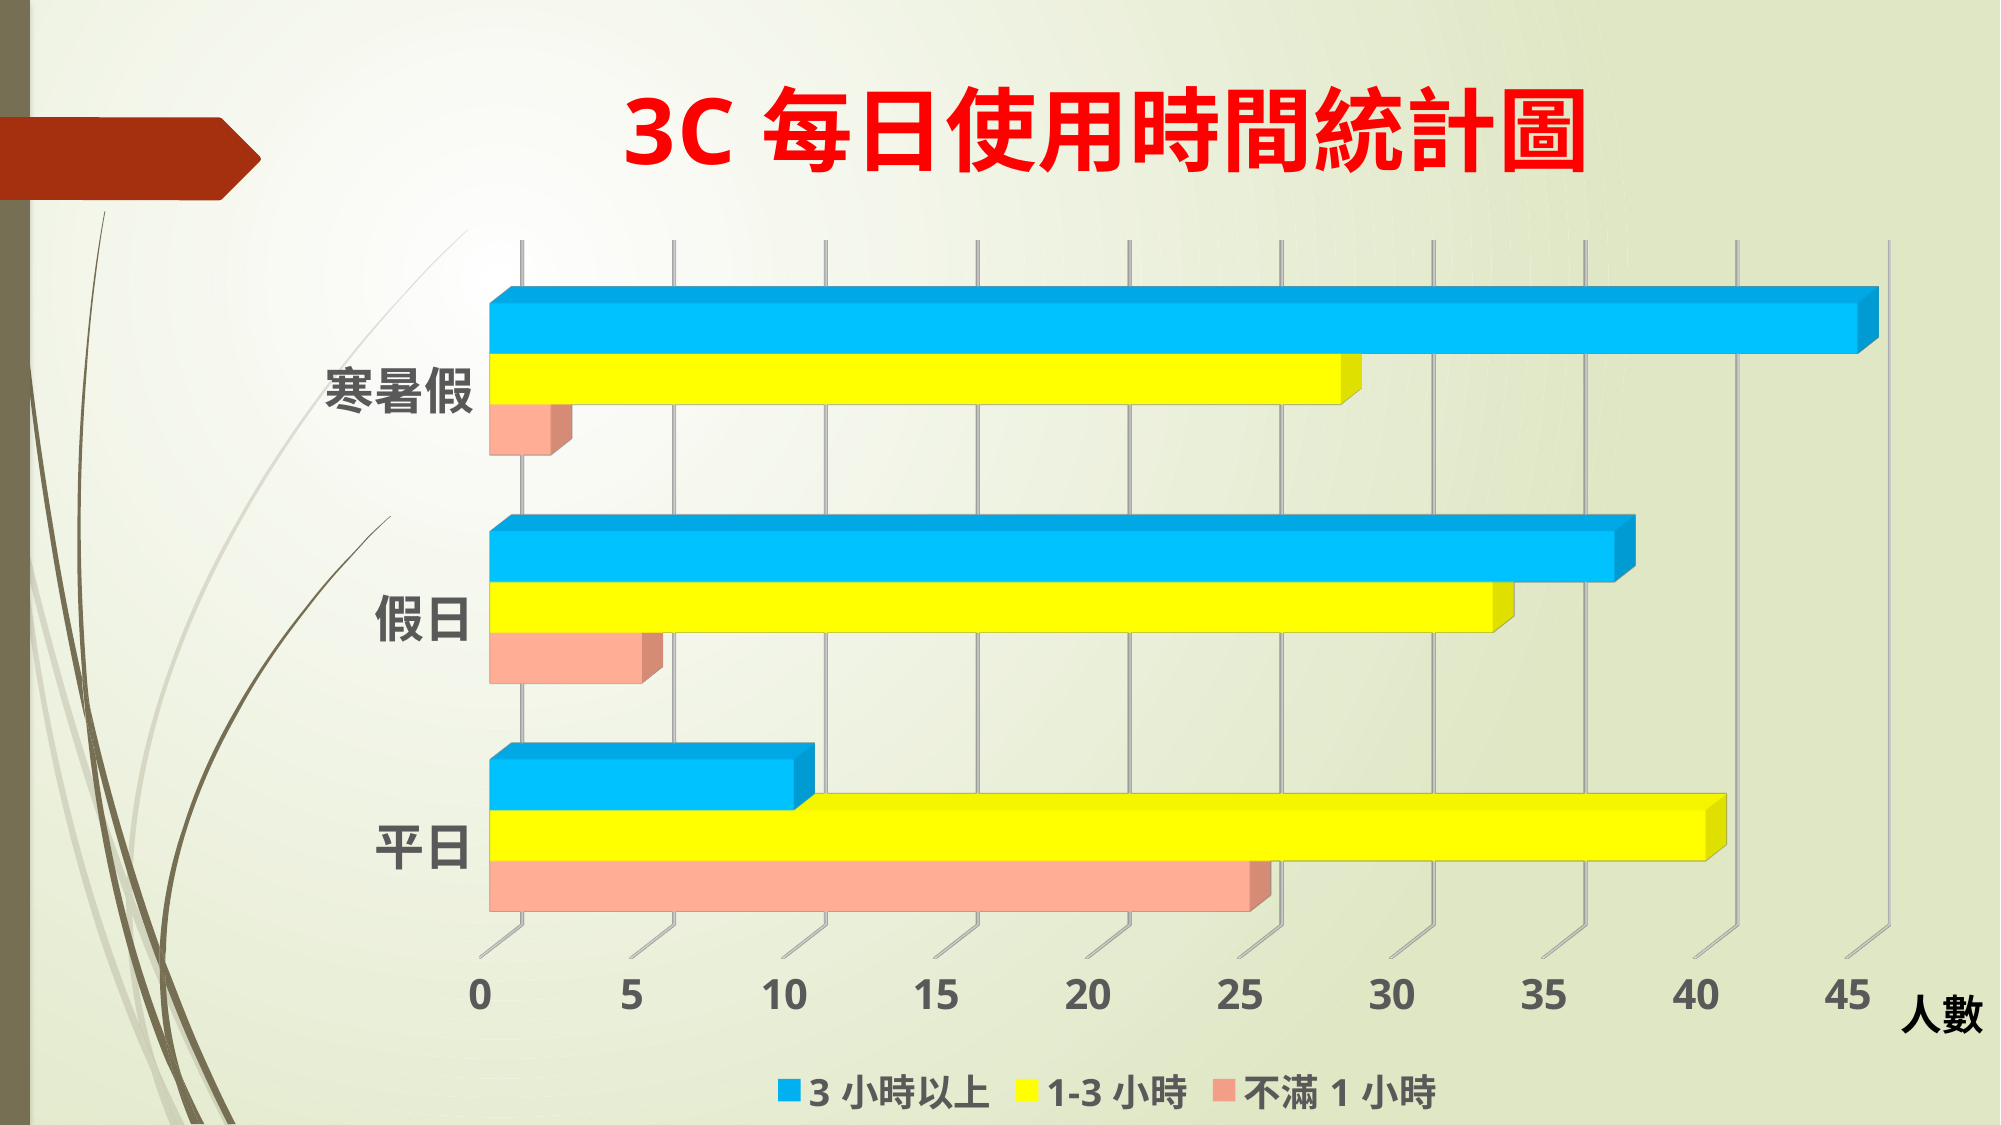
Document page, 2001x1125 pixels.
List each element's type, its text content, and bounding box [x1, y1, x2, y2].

chart [264, 0, 1951, 1125]
text_box 人數 [1956, 981, 2000, 1046]
